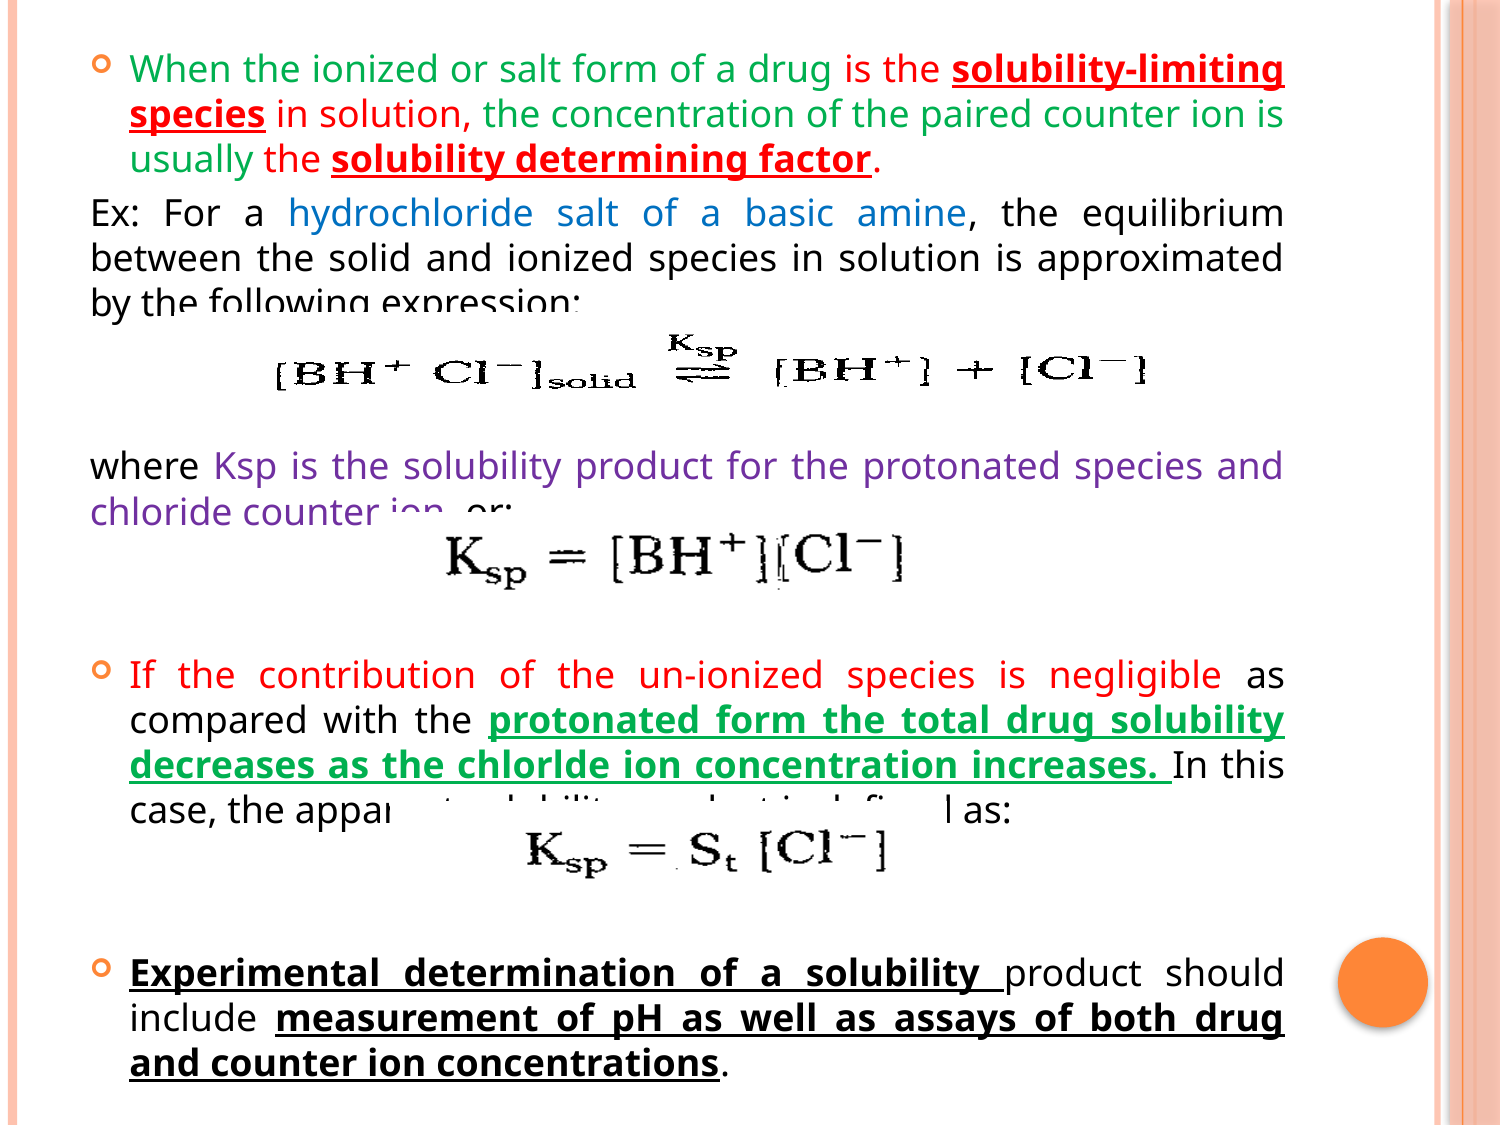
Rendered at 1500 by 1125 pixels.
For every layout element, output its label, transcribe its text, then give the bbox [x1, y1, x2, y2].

list When the ionized or salt form of a drug is the solubility-limiting species in solution, the concentration of the paired counter ion is usually the solubility determining factor. Ex: For a hydrochloride salt of a basic amine, the equilibrium between the solid and ionized species in solution is approximated by the following expression: where Ksp is the solubility product for the protonated species and chloride counter ion, or: If the contribution of the un-ionized species is negligible as compared with the protonated form the total drug solubility decreases as the chlorlde ion concentration increases. In this case, the apparent solubility product is defined as: Experimental determination of a solubility product should include measurement of pH as well as assays of both drug and counter ion concentrations. [75, 37, 1300, 1100]
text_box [174, 311, 1223, 900]
